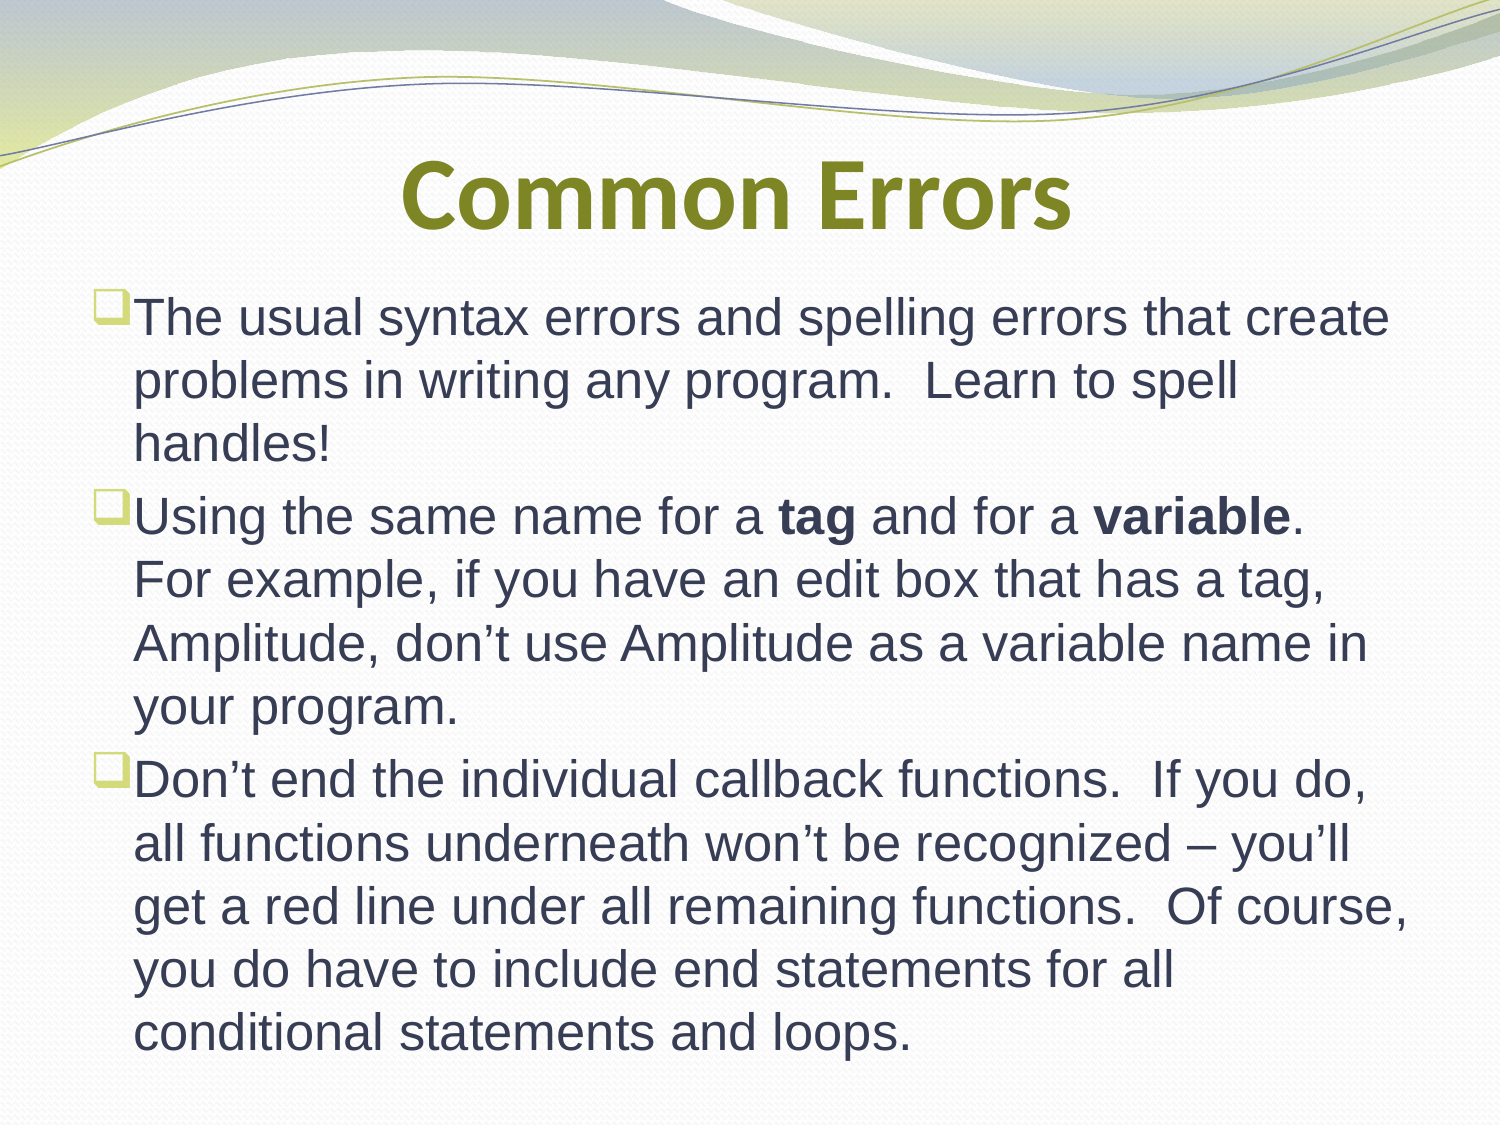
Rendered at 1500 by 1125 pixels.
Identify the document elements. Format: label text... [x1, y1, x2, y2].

title Common Errors [62, 62, 1413, 250]
list The usual syntax errors and spelling errors that create problems in writing any program. Learn to spell handles! Using the same name for a tag and for a variable. For example, if you have an edit box that has a tag, Amplitude, don’t use Amplitude as a variable name in your program. Don’t end the individual callback functions. If you do, all functions underneath won’t be recognized – you’ll get a red line under all remaining functions. Of course, you do have to include end statements for all conditional statements and loops. [75, 275, 1425, 1075]
